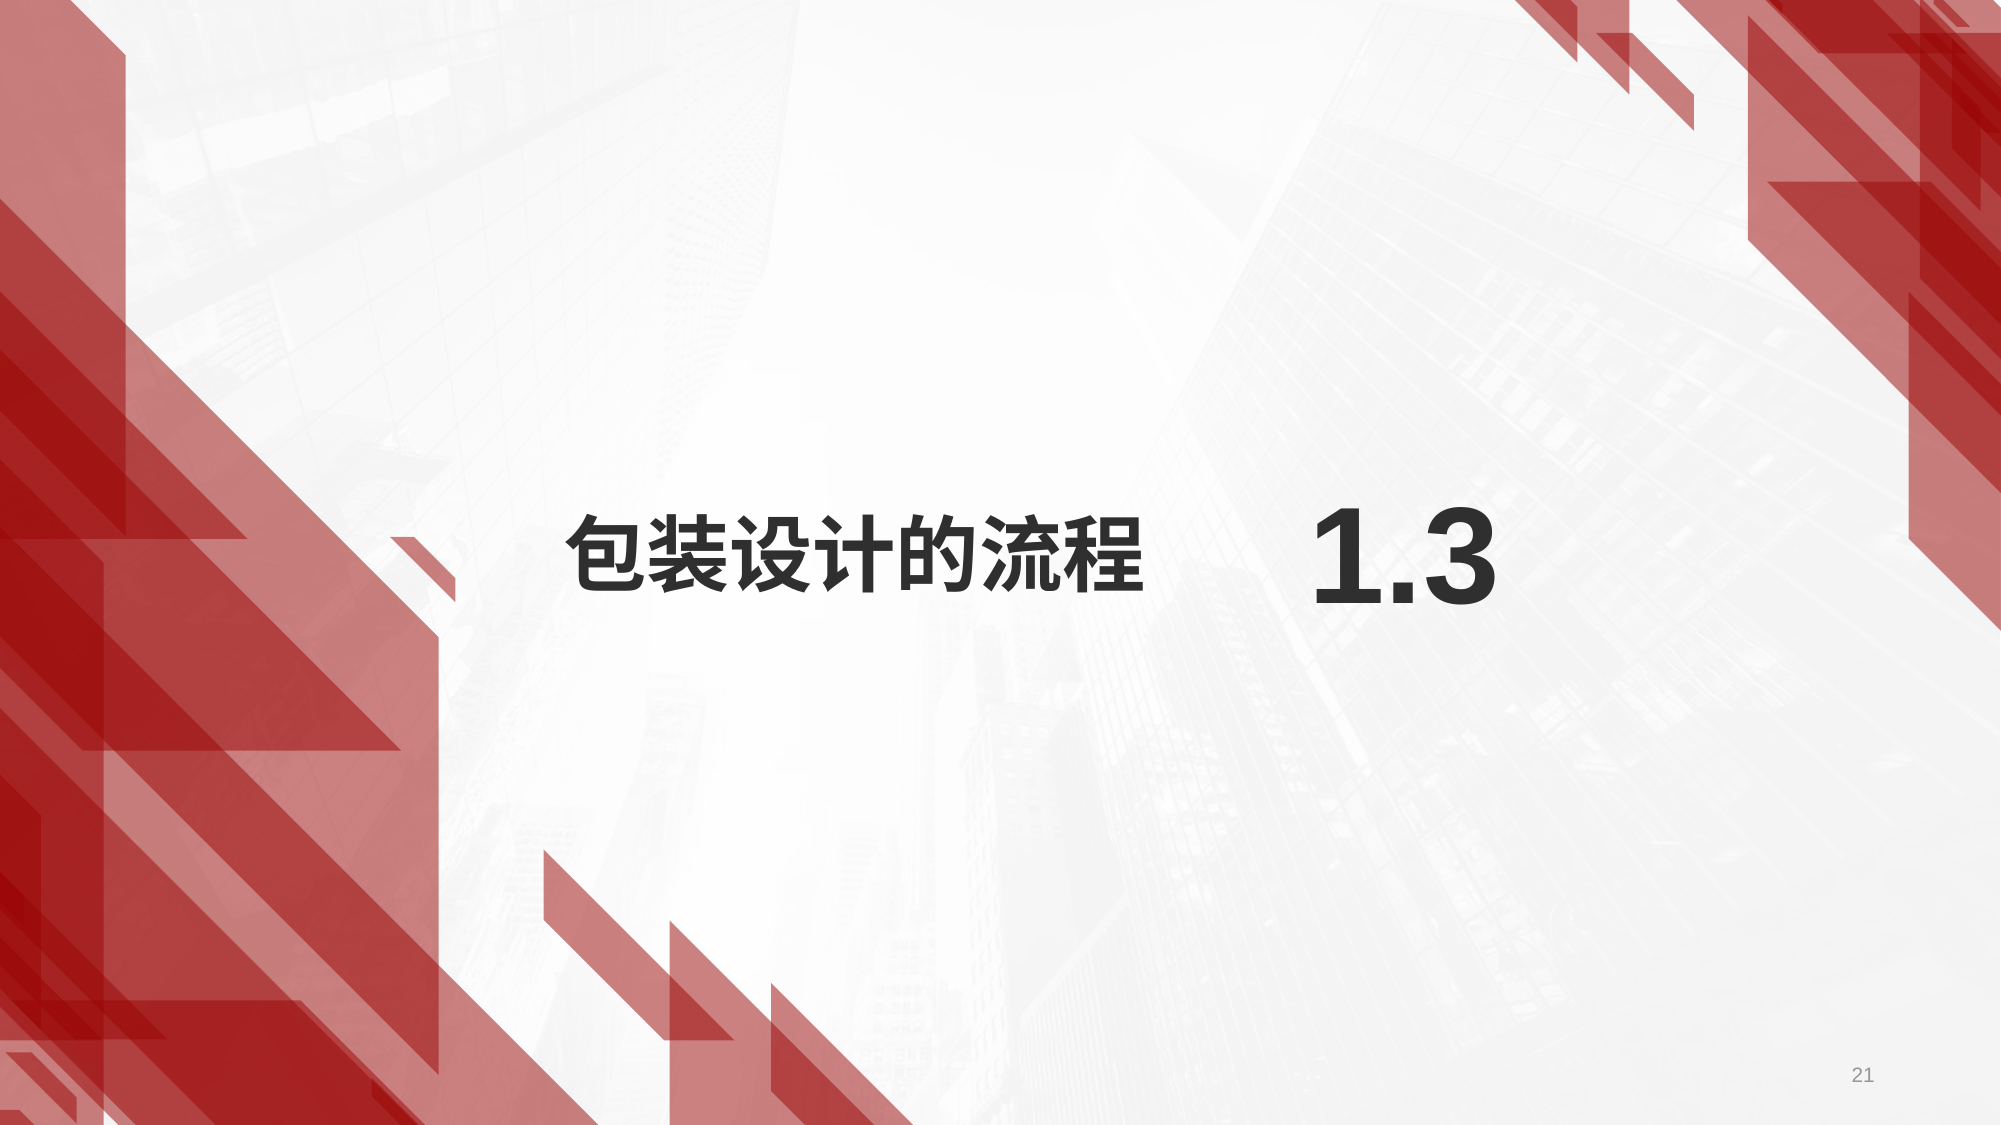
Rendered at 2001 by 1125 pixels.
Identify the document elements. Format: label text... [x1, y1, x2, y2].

list 1.3 [1293, 457, 1518, 639]
slide_number 21 [1452, 1056, 1890, 1092]
title 包装设计的流程 [548, 487, 1167, 610]
